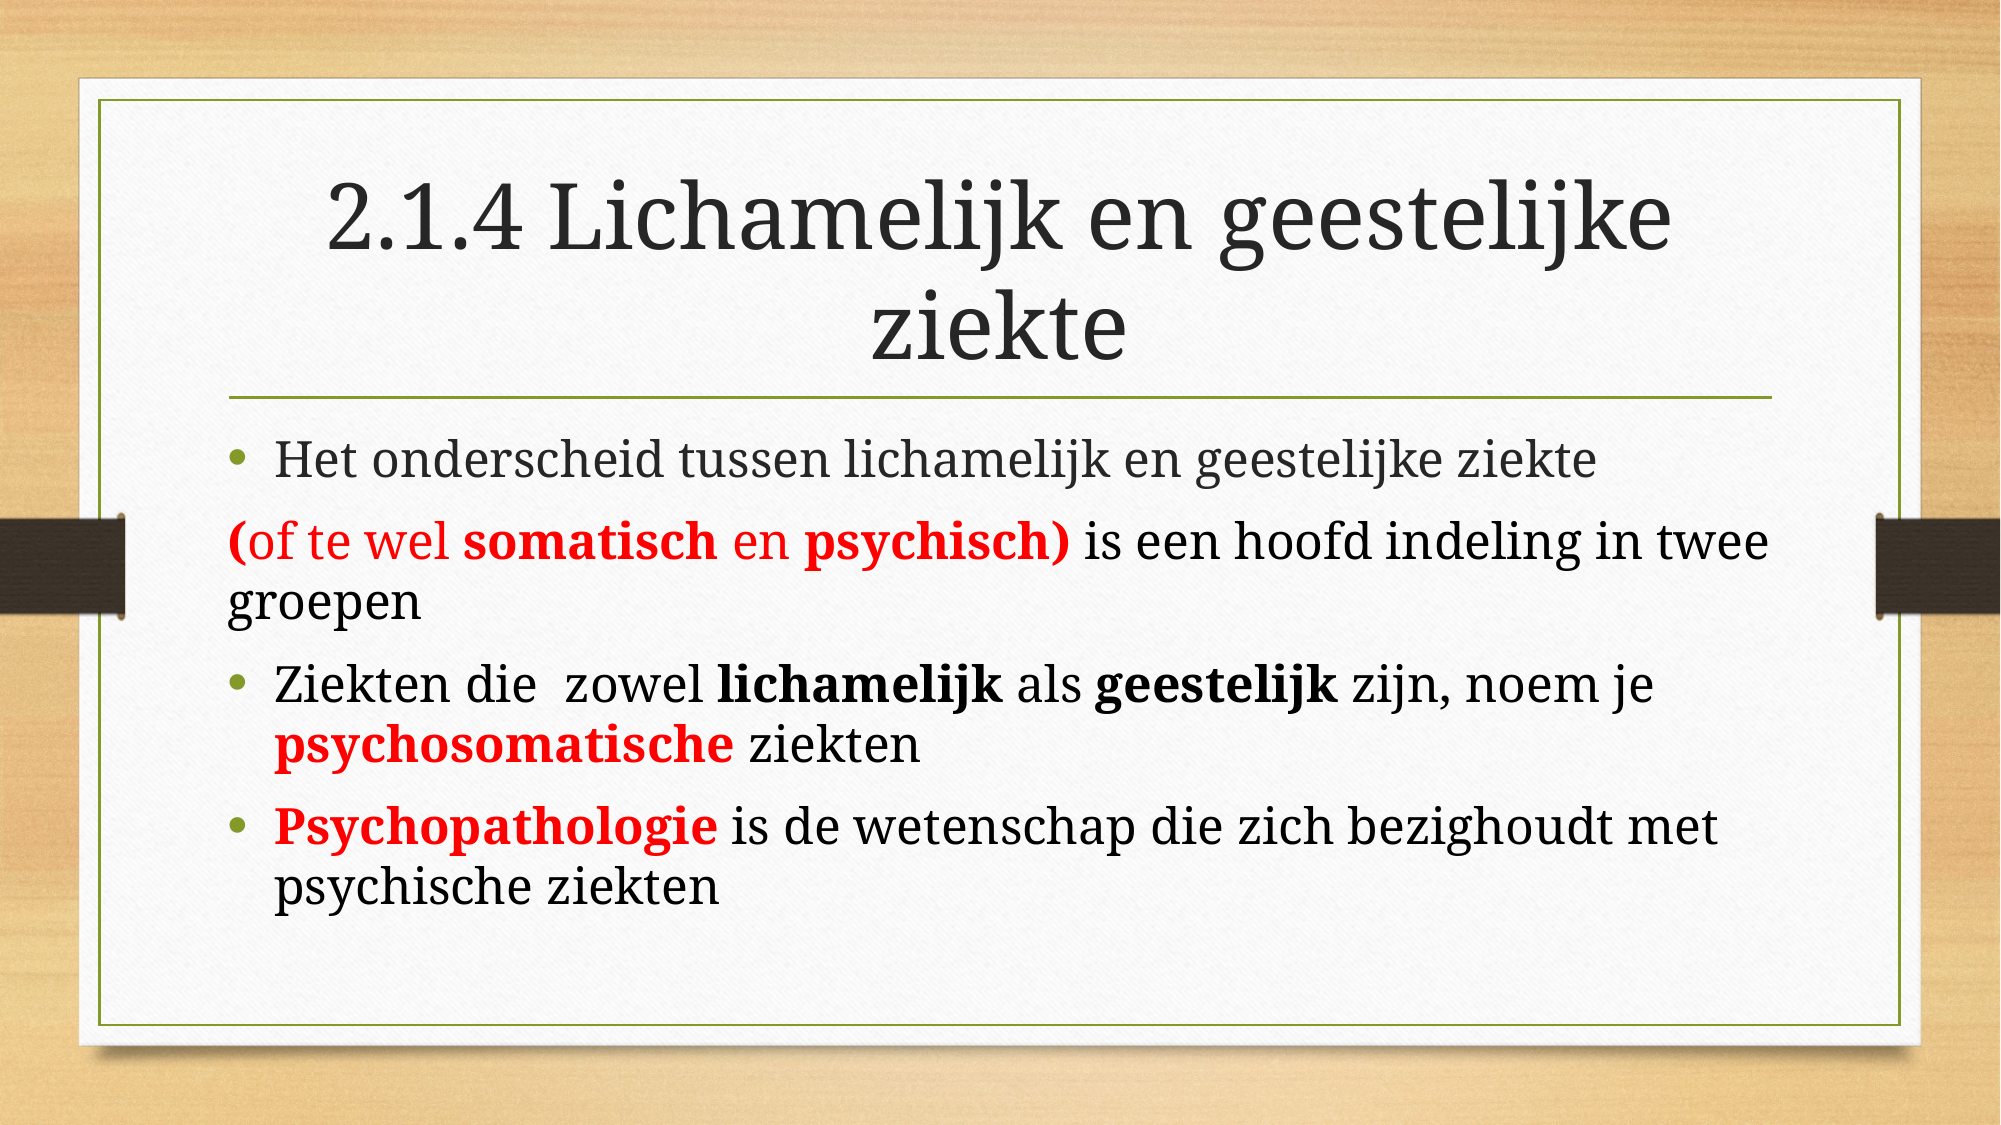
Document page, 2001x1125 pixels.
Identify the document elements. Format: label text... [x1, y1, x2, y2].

list Het onderscheid tussen lichamelijk en geestelijke ziekte (of te wel somatisch en psychisch) is een hoofd indeling in twee groepen Ziekten die zowel lichamelijk als geestelijk zijn, noem je psychosomatische ziekten Psychopathologie is de wetenschap die zich bezighoudt met psychische ziekten [212, 419, 1788, 964]
title 2.1.4 Lichamelijk en geestelijke ziekte [212, 161, 1788, 375]
picture [0, 0, 2001, 1125]
